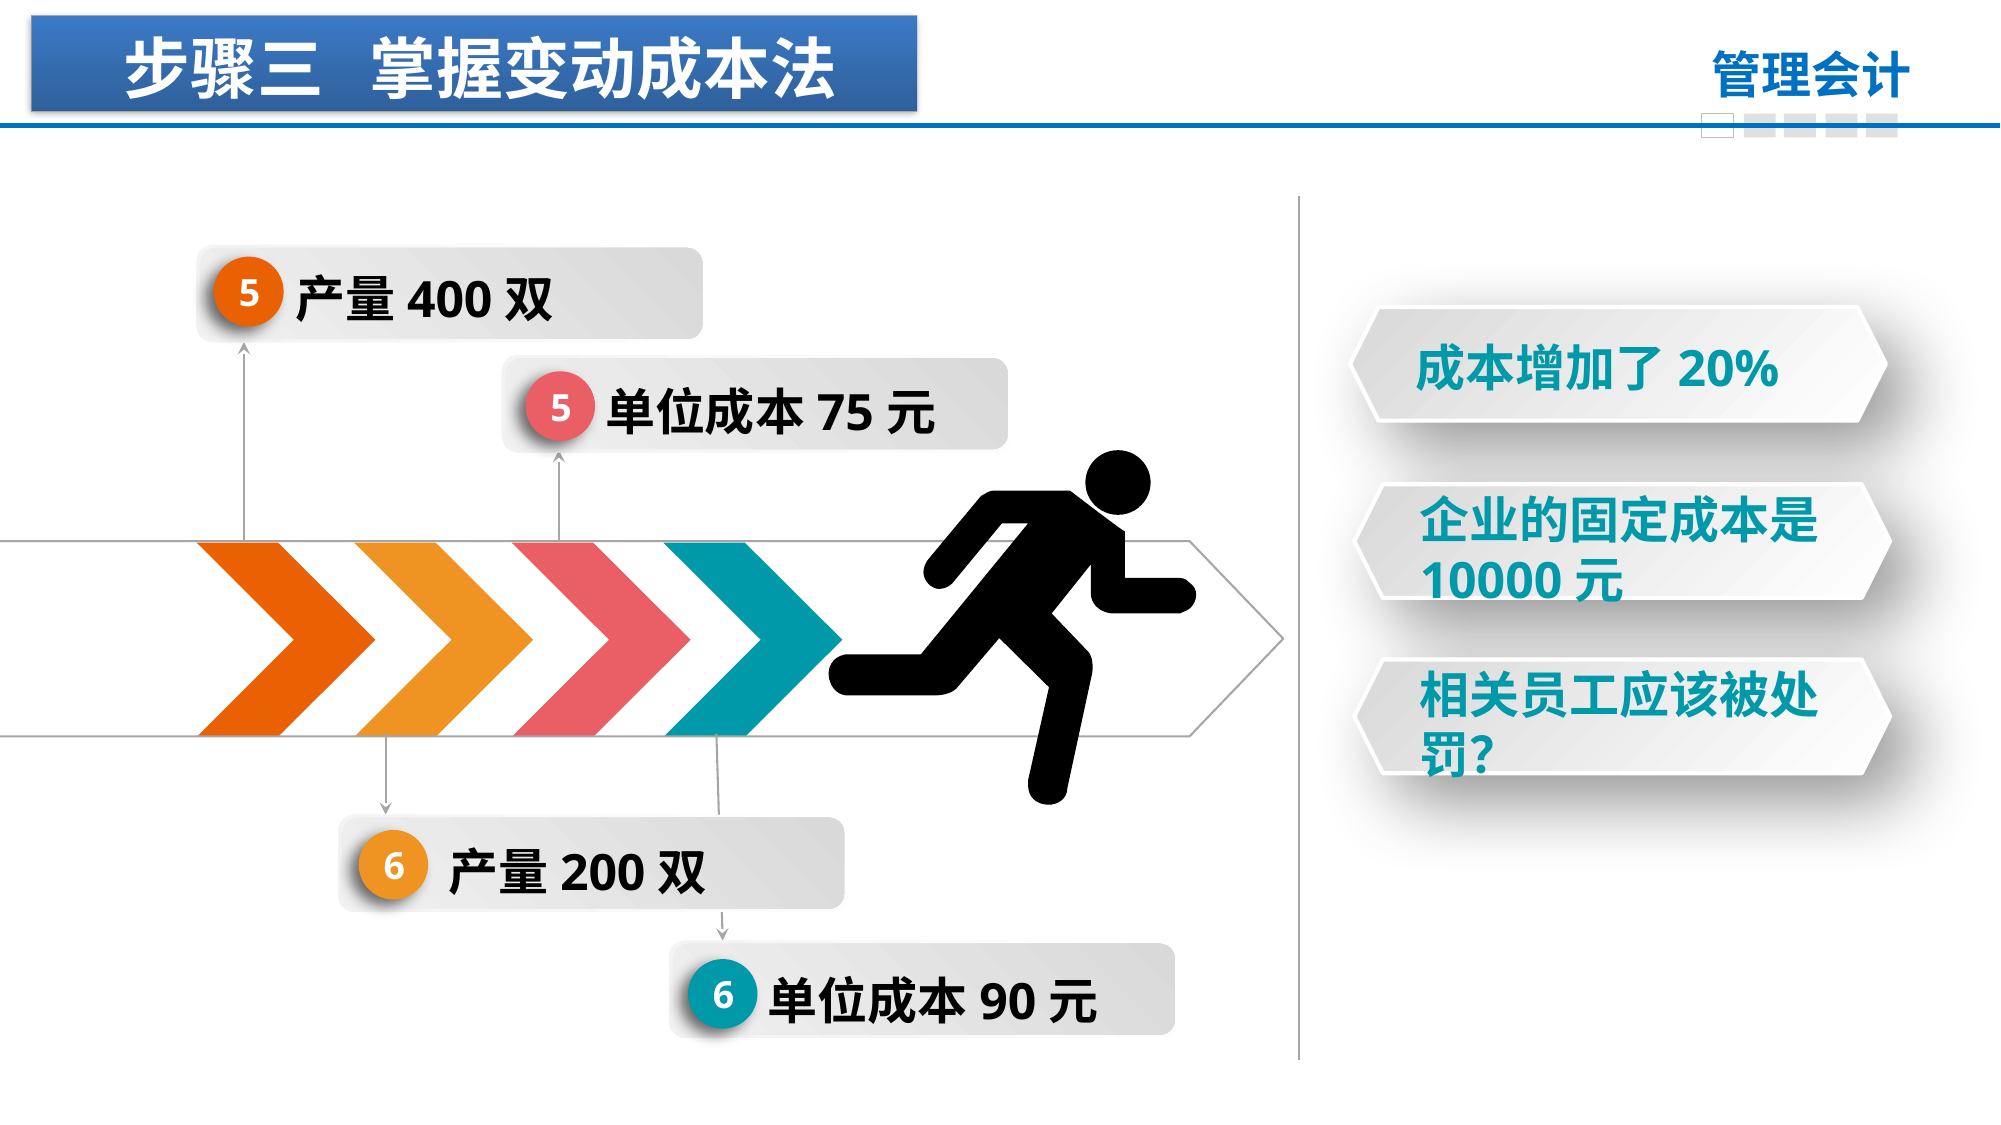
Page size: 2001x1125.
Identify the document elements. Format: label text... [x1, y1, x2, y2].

text_box 成本增加了20% [1415, 336, 1863, 397]
text_box [1867, 665, 1893, 768]
text_box [1203, 553, 1284, 724]
text_box 企业的固定成本是10000元 [1419, 488, 1867, 609]
text_box 相关员工应该被处罚？ [1419, 663, 1867, 784]
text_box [338, 814, 848, 913]
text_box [716, 920, 723, 939]
text_box [1352, 482, 1866, 600]
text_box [501, 354, 1012, 453]
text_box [668, 940, 1179, 1039]
text_box [1348, 304, 1888, 423]
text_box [826, 449, 1199, 805]
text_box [716, 733, 723, 813]
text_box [196, 244, 707, 343]
text_box [0, 540, 821, 738]
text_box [31, 14, 918, 197]
text_box [1352, 657, 1866, 776]
text_box [1867, 490, 1893, 593]
